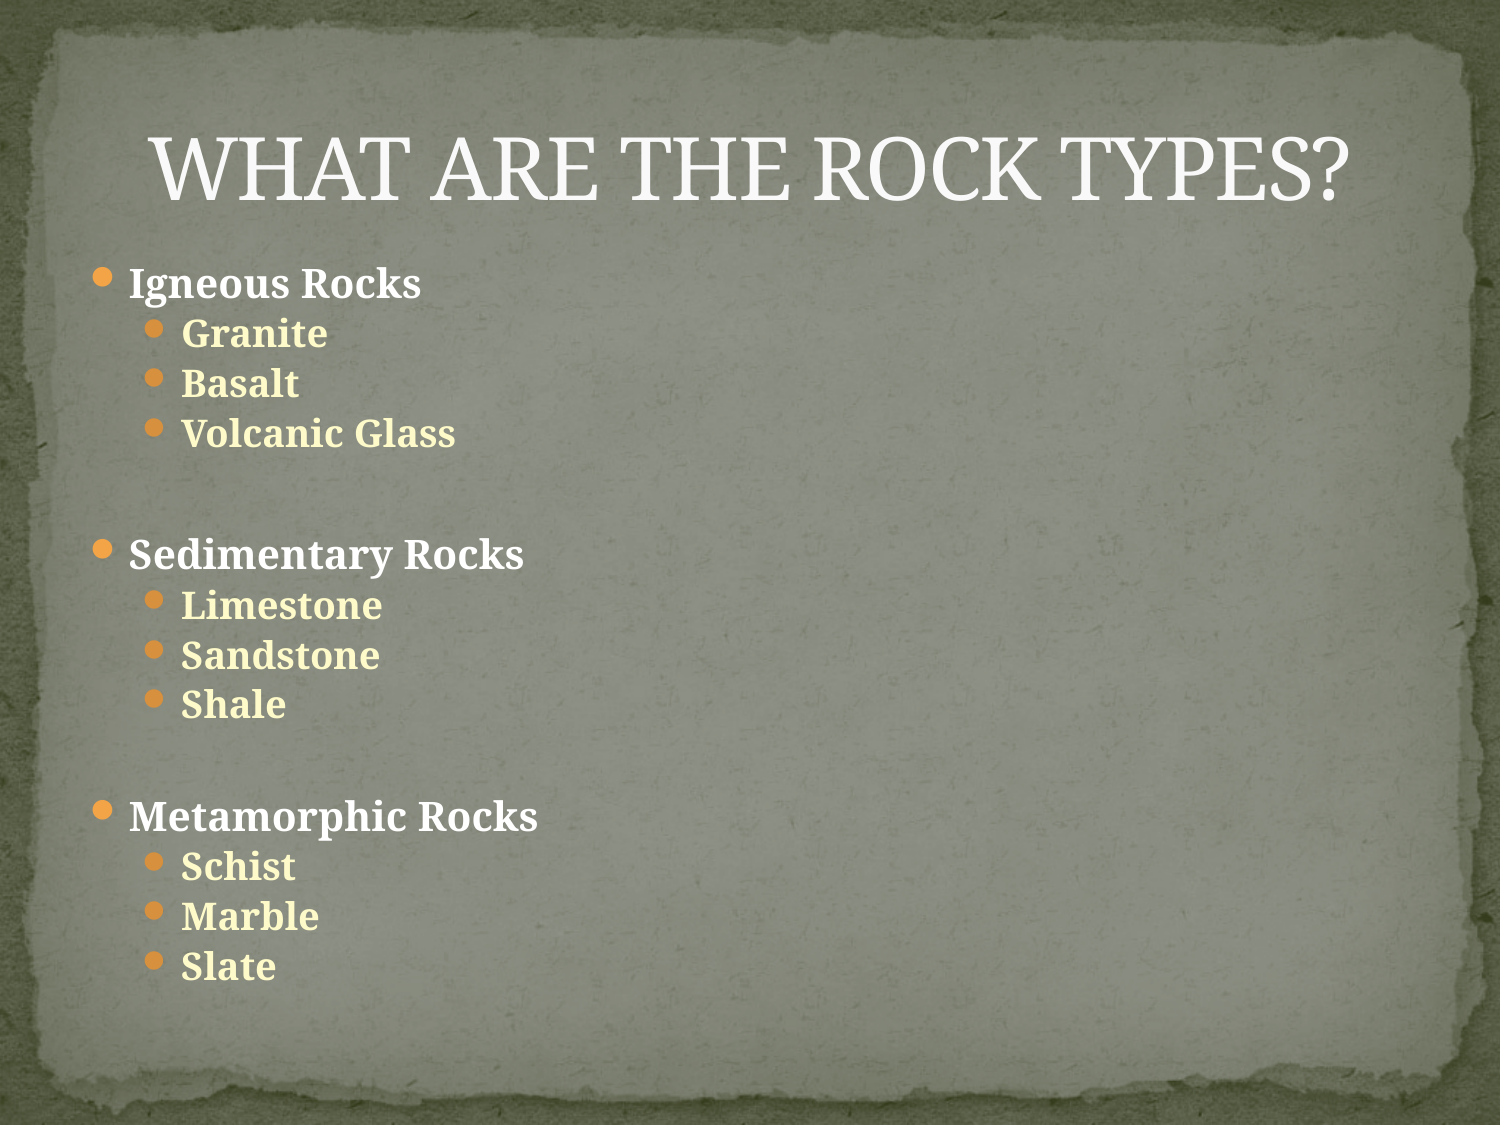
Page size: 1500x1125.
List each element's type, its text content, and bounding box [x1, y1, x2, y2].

title WHAT ARE THE ROCK TYPES? [74, 24, 1425, 225]
list Igneous Rocks Granite Basalt Volcanic Glass Sedimentary Rocks Limestone Sandstone Shale Metamorphic Rocks Schist Marble Slate [75, 249, 1425, 1000]
